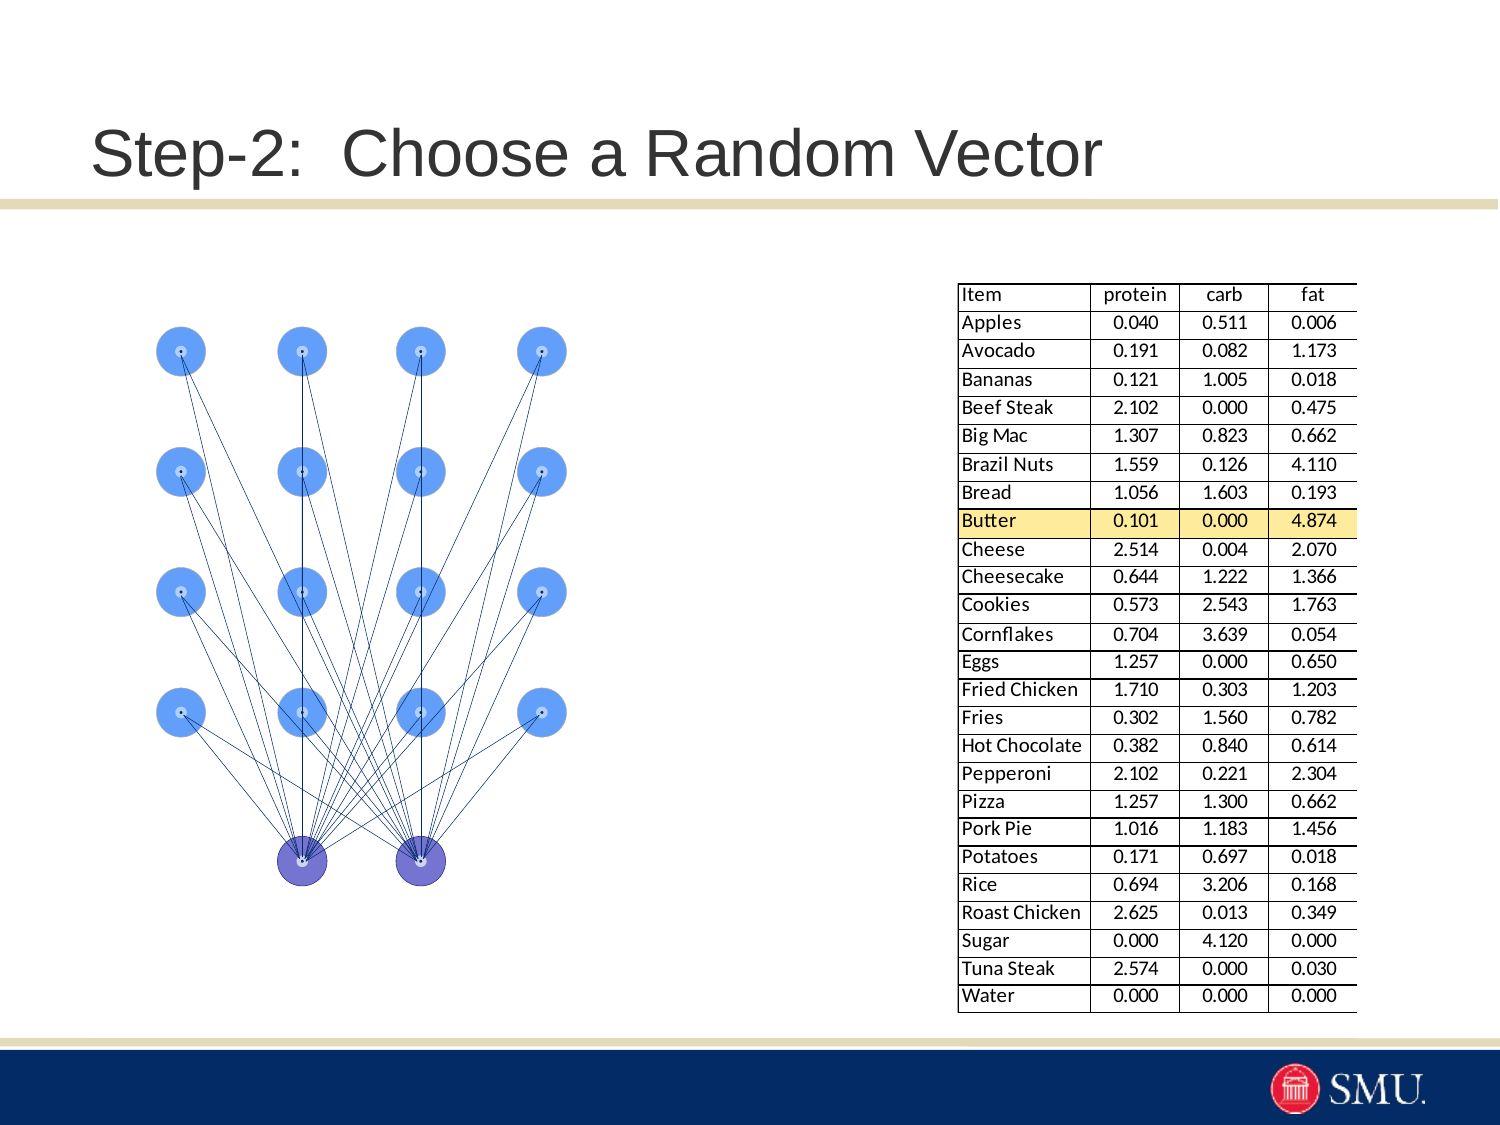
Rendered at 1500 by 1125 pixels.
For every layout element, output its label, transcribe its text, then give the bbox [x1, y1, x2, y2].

picture [1270, 1063, 1425, 1114]
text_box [156, 326, 567, 887]
picture [957, 282, 1359, 1014]
title Step-2: Choose a Random Vector [75, 9, 1425, 198]
